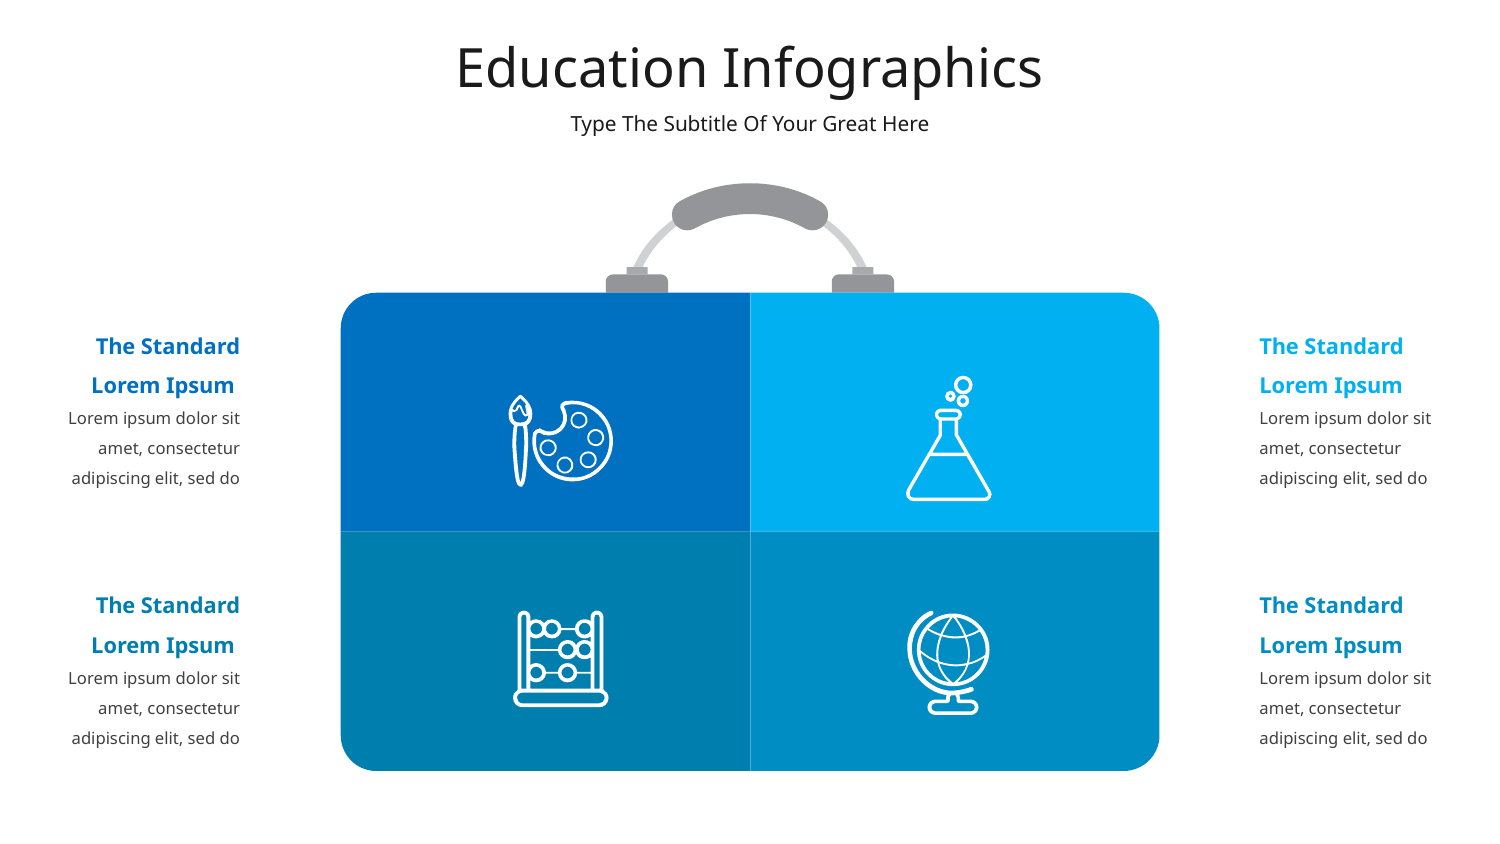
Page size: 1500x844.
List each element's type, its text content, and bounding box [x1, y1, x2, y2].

text_box [751, 531, 1160, 771]
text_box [605, 183, 895, 293]
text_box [905, 375, 993, 502]
title Education Infographics [63, 25, 1437, 107]
text_box [750, 292, 1160, 531]
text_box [508, 394, 614, 487]
text_box The Standard Lorem Ipsum Lorem ipsum dolor sit amet, consectetur adipiscing elit, sed do [62, 319, 241, 488]
text_box The Standard Lorem Ipsum Lorem ipsum dolor sit amet, consectetur adipiscing elit, sed do [62, 579, 241, 748]
text_box The Standard Lorem Ipsum Lorem ipsum dolor sit amet, consectetur adipiscing elit, sed do [1259, 319, 1438, 488]
text_box [513, 610, 609, 708]
text_box [340, 531, 751, 771]
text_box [906, 610, 990, 716]
text_box [340, 292, 750, 531]
text_box The Standard Lorem Ipsum Lorem ipsum dolor sit amet, consectetur adipiscing elit, sed do [1259, 579, 1438, 748]
list Type The Subtitle Of Your Great Here [63, 108, 1437, 138]
